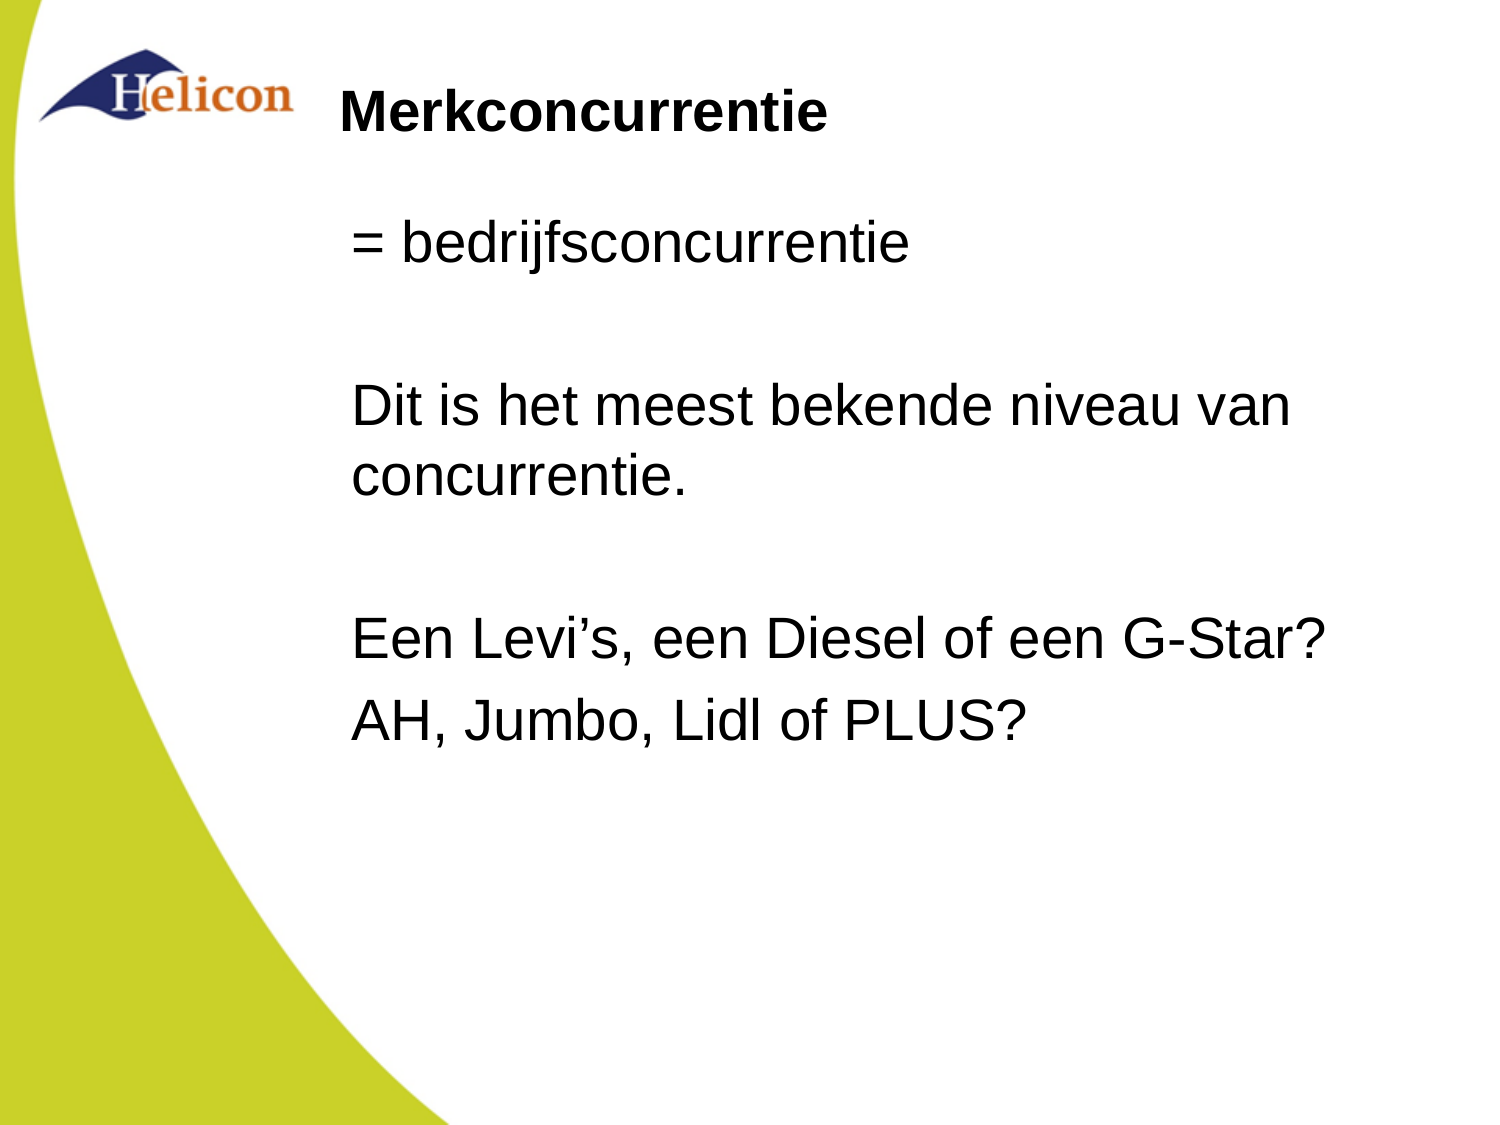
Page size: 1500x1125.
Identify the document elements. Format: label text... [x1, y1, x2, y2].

list = bedrijfsconcurrentie Dit is het meest bekende niveau van concurrentie. Een Levi’s, een Diesel of een G-Star? AH, Jumbo, Lidl of PLUS? [336, 196, 1425, 1005]
title Merkconcurrentie [324, 54, 1415, 161]
picture [0, 0, 1500, 1125]
